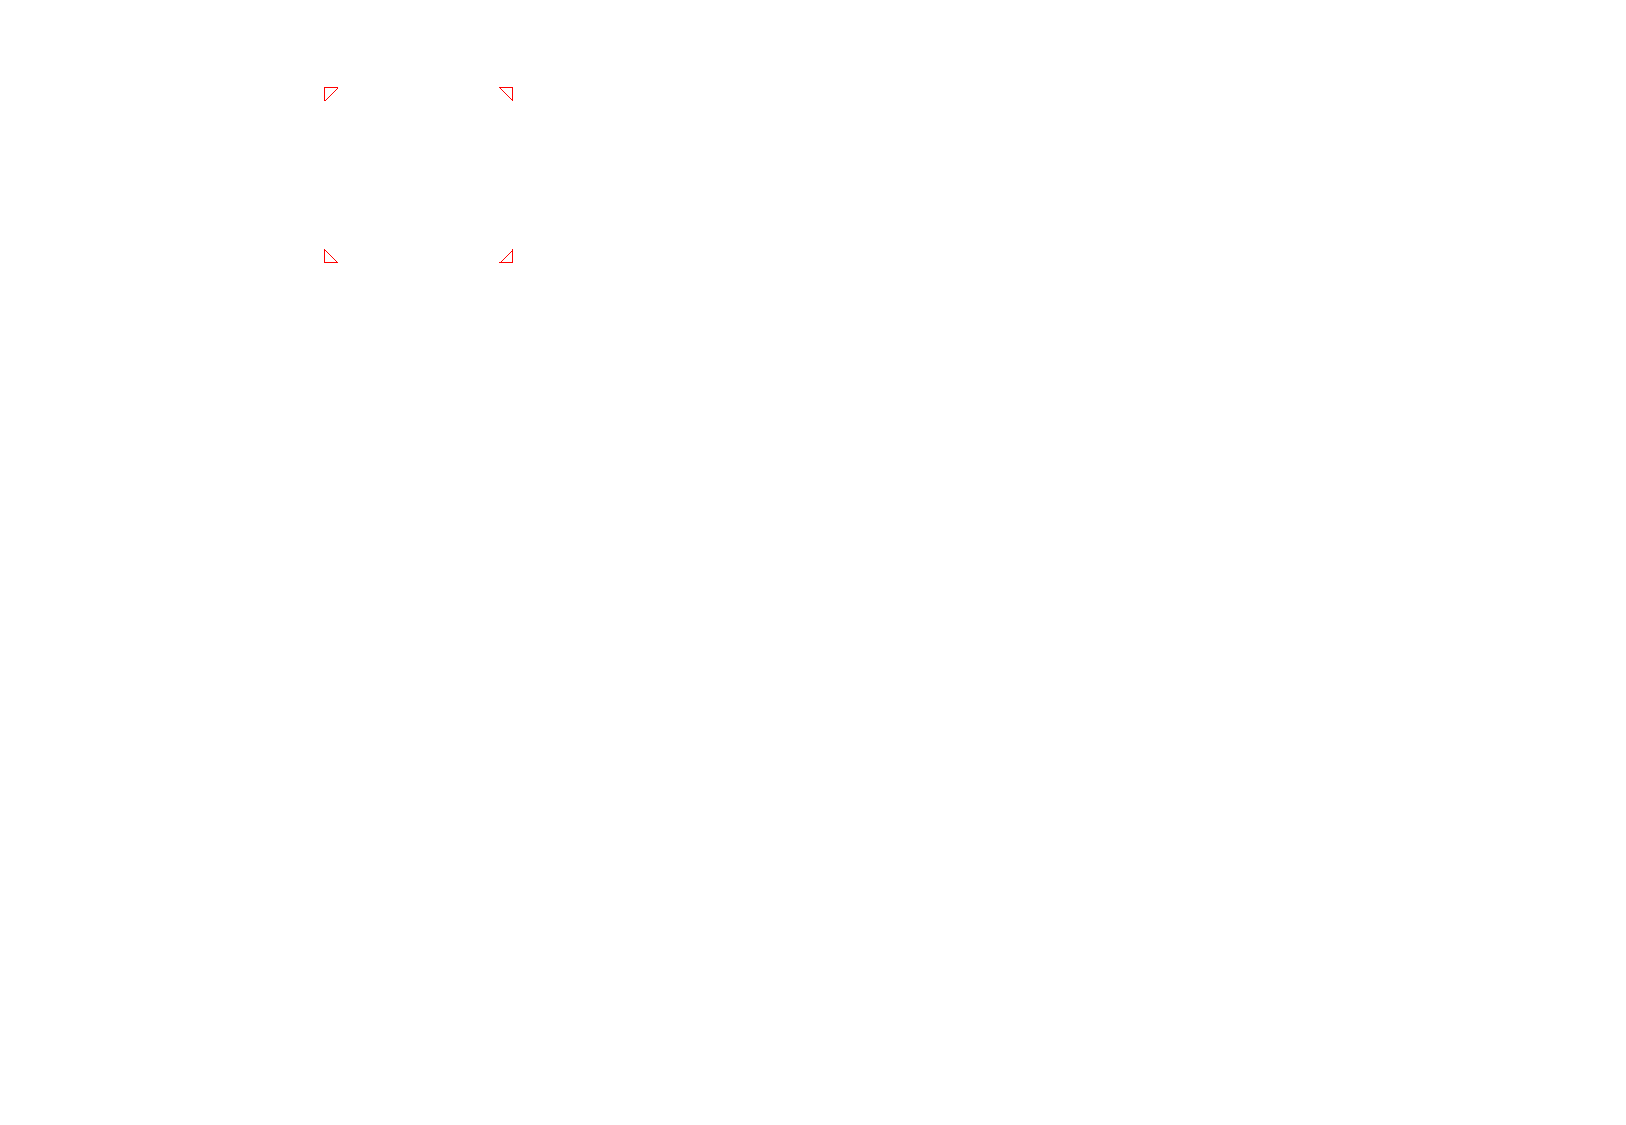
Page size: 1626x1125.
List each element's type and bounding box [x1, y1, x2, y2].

text_box [324, 249, 338, 263]
text_box [499, 249, 513, 263]
text_box [499, 87, 513, 101]
text_box [324, 87, 338, 101]
